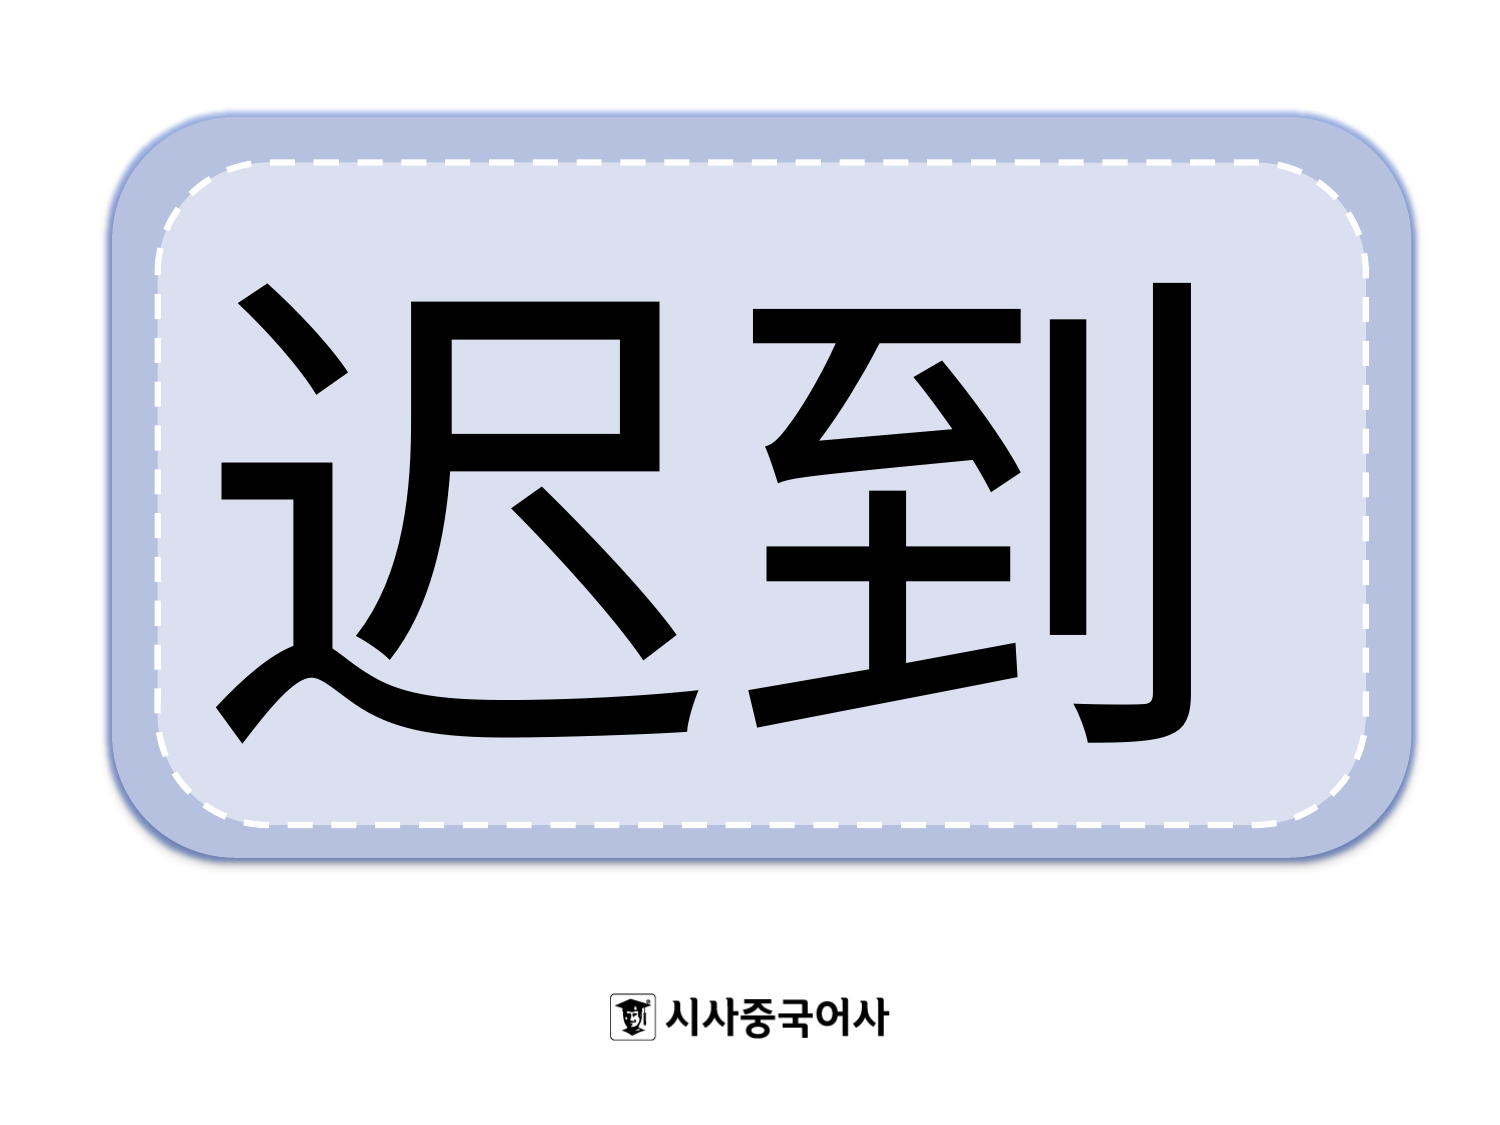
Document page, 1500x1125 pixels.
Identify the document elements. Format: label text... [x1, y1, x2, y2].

text_box 迟到 [171, 172, 1380, 836]
picture [602, 987, 898, 1047]
text_box [162, 160, 1371, 824]
